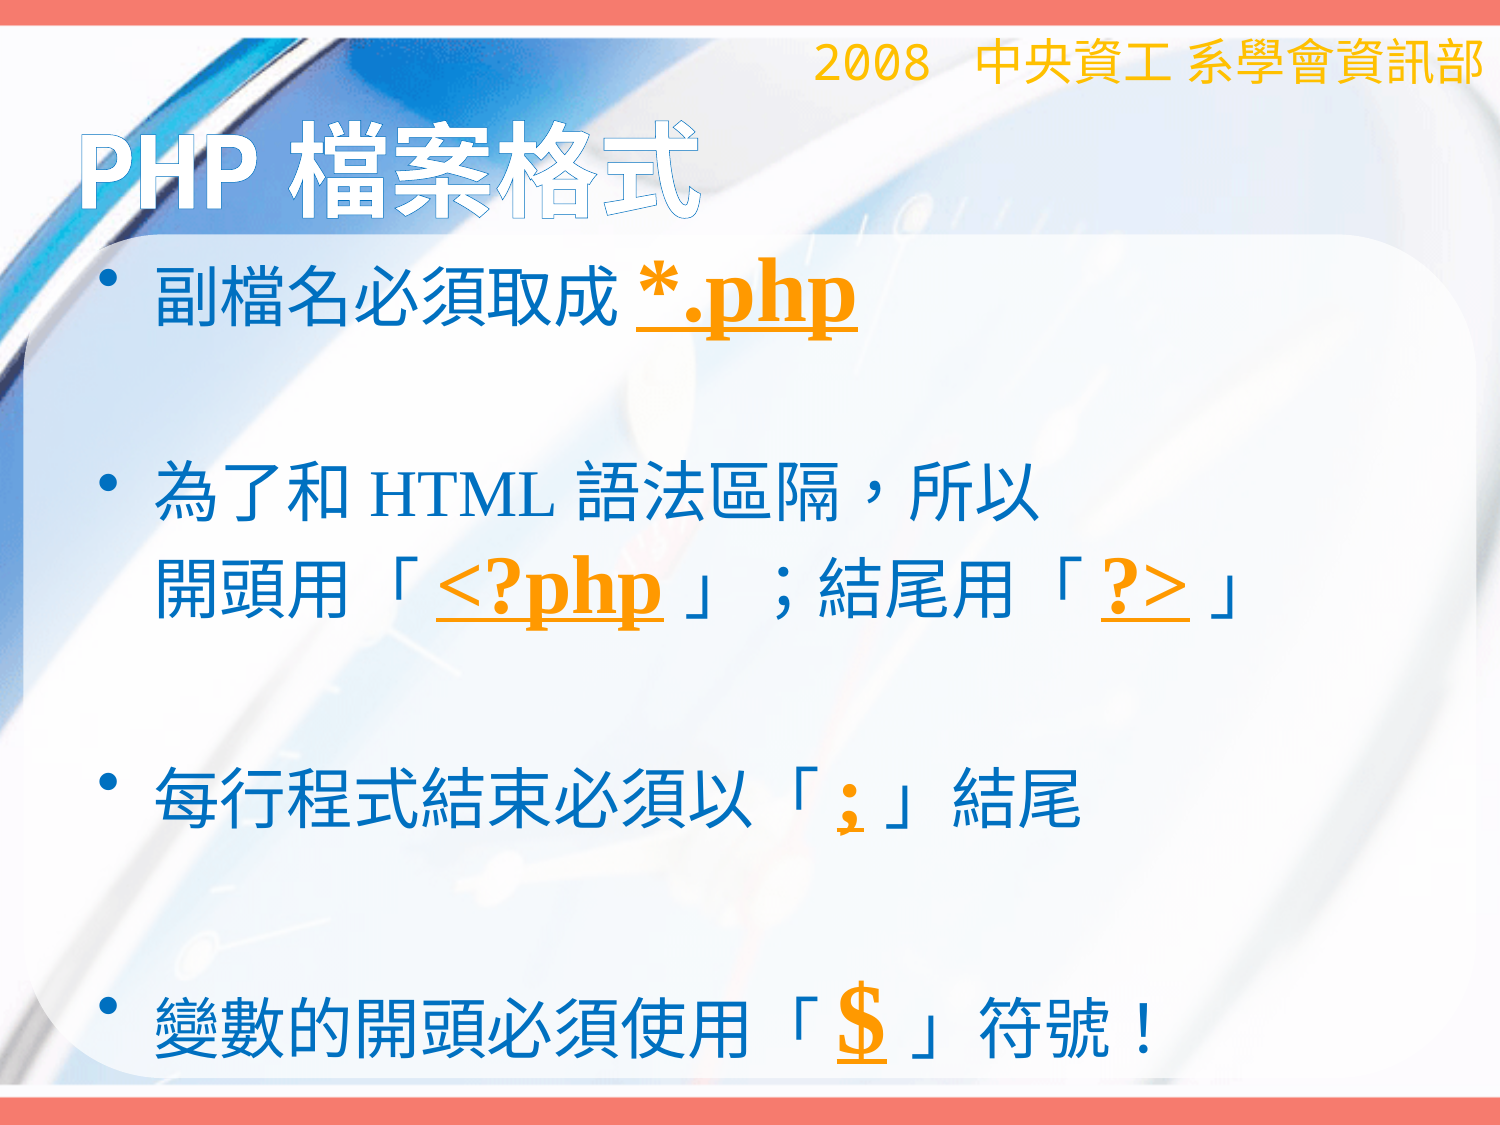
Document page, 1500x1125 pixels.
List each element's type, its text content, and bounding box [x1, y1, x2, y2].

text_box 2008 中央資工 系學會資訊部 [714, 23, 1500, 99]
picture [0, 0, 1500, 1125]
title PHP檔案格式 [58, 81, 1367, 253]
text_box [23, 261, 1477, 1079]
list 副檔名必須取成*.php 為了和HTML語法區隔，所以 開頭用「<?php」；結尾用「?>」 每行程式結束必須以「;」結尾 變數的開頭必須使用「$」符號！ [81, 222, 1425, 1044]
